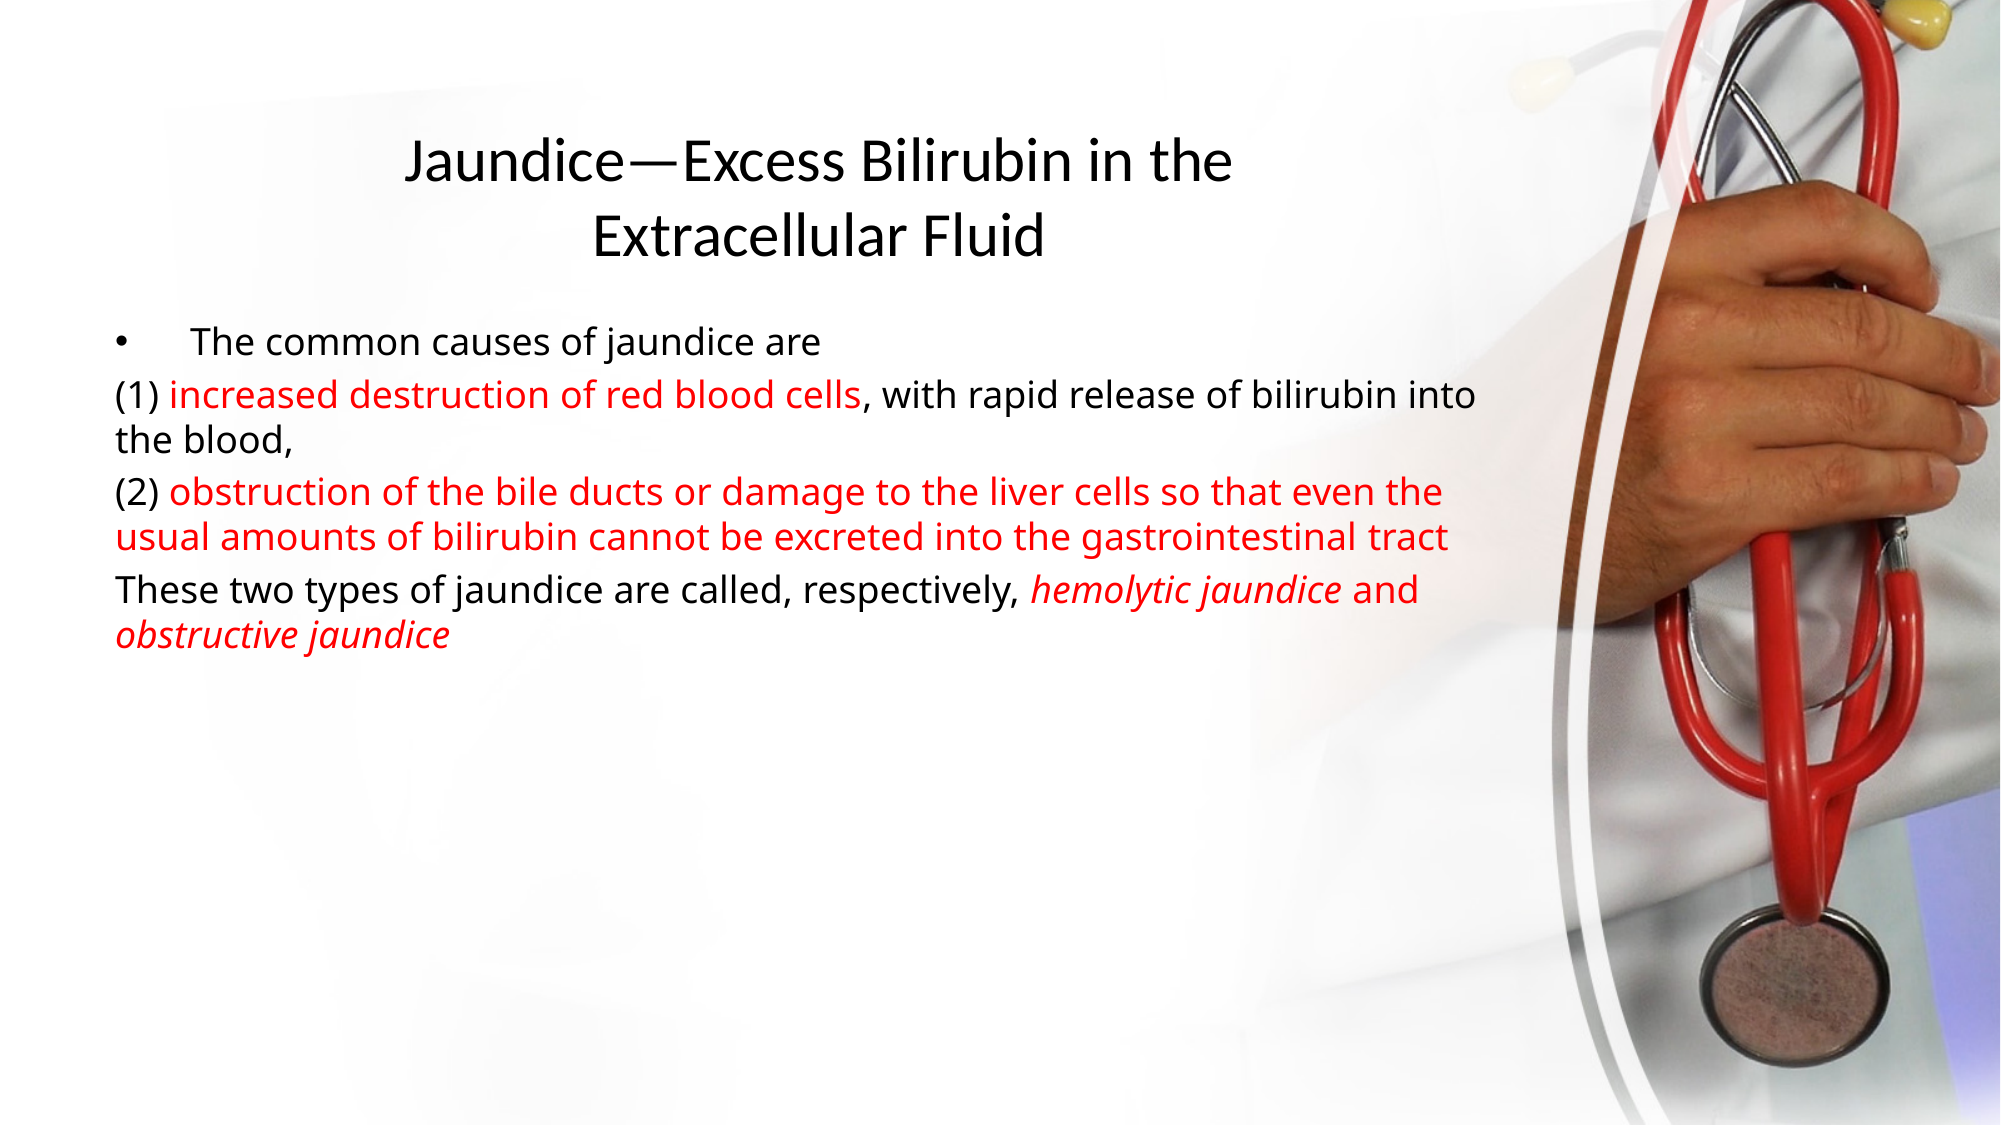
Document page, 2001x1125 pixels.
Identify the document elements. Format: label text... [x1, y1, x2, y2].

list The common causes of jaundice are (1) increased destruction of red blood cells, with rapid release of bilirubin into the blood, (2) obstruction of the bile ducts or damage to the liver cells so that even the usual amounts of bilirubin cannot be excreted into the gastrointestinal tract These two types of jaundice are called, respectively, hemolytic jaundice and obstructive jaundice [100, 310, 1537, 1043]
title Jaundice—Excess Bilirubin in the Extracellular Fluid [99, 110, 1540, 278]
picture [0, 0, 2001, 1125]
